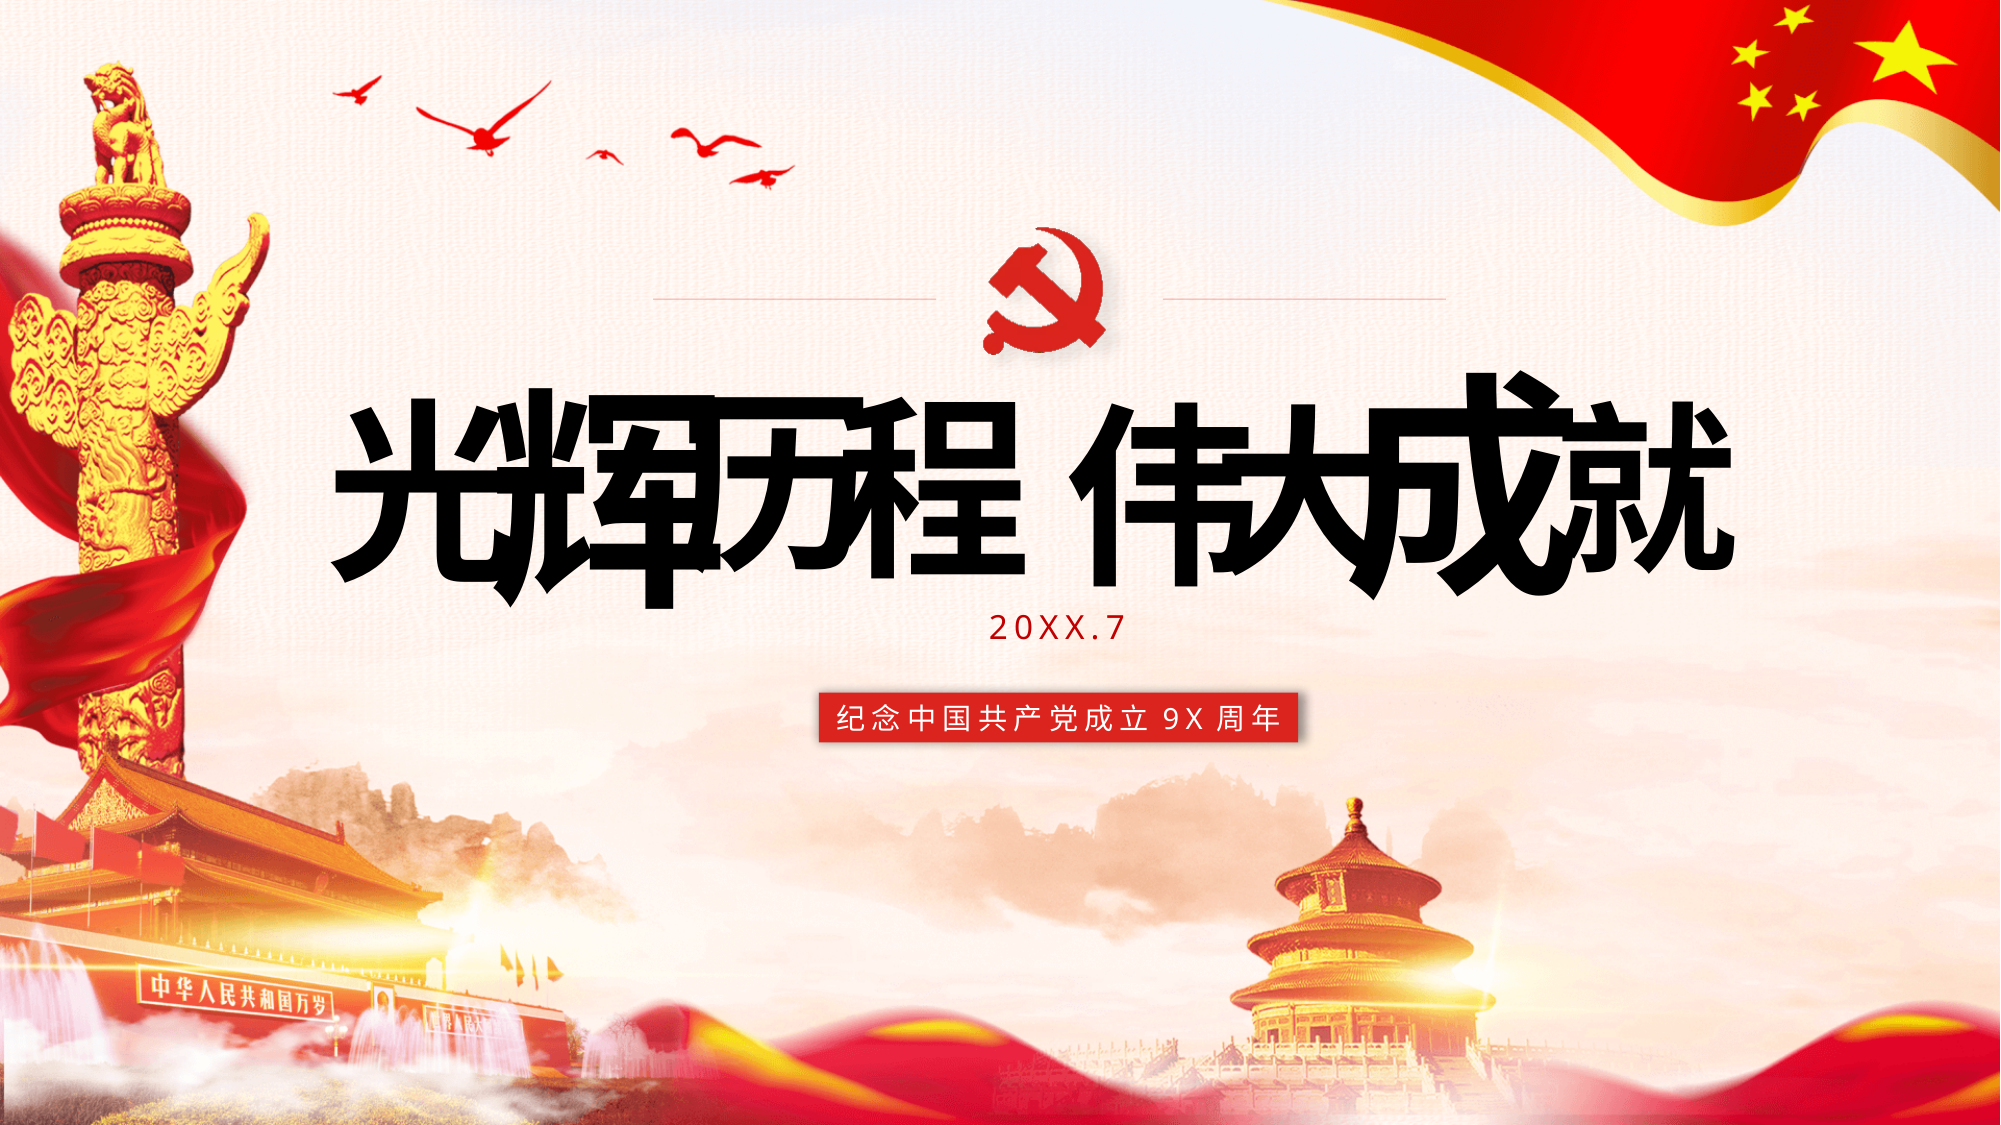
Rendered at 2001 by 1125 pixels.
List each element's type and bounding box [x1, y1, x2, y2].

text_box [310, 329, 1734, 648]
picture [0, 0, 2000, 1125]
